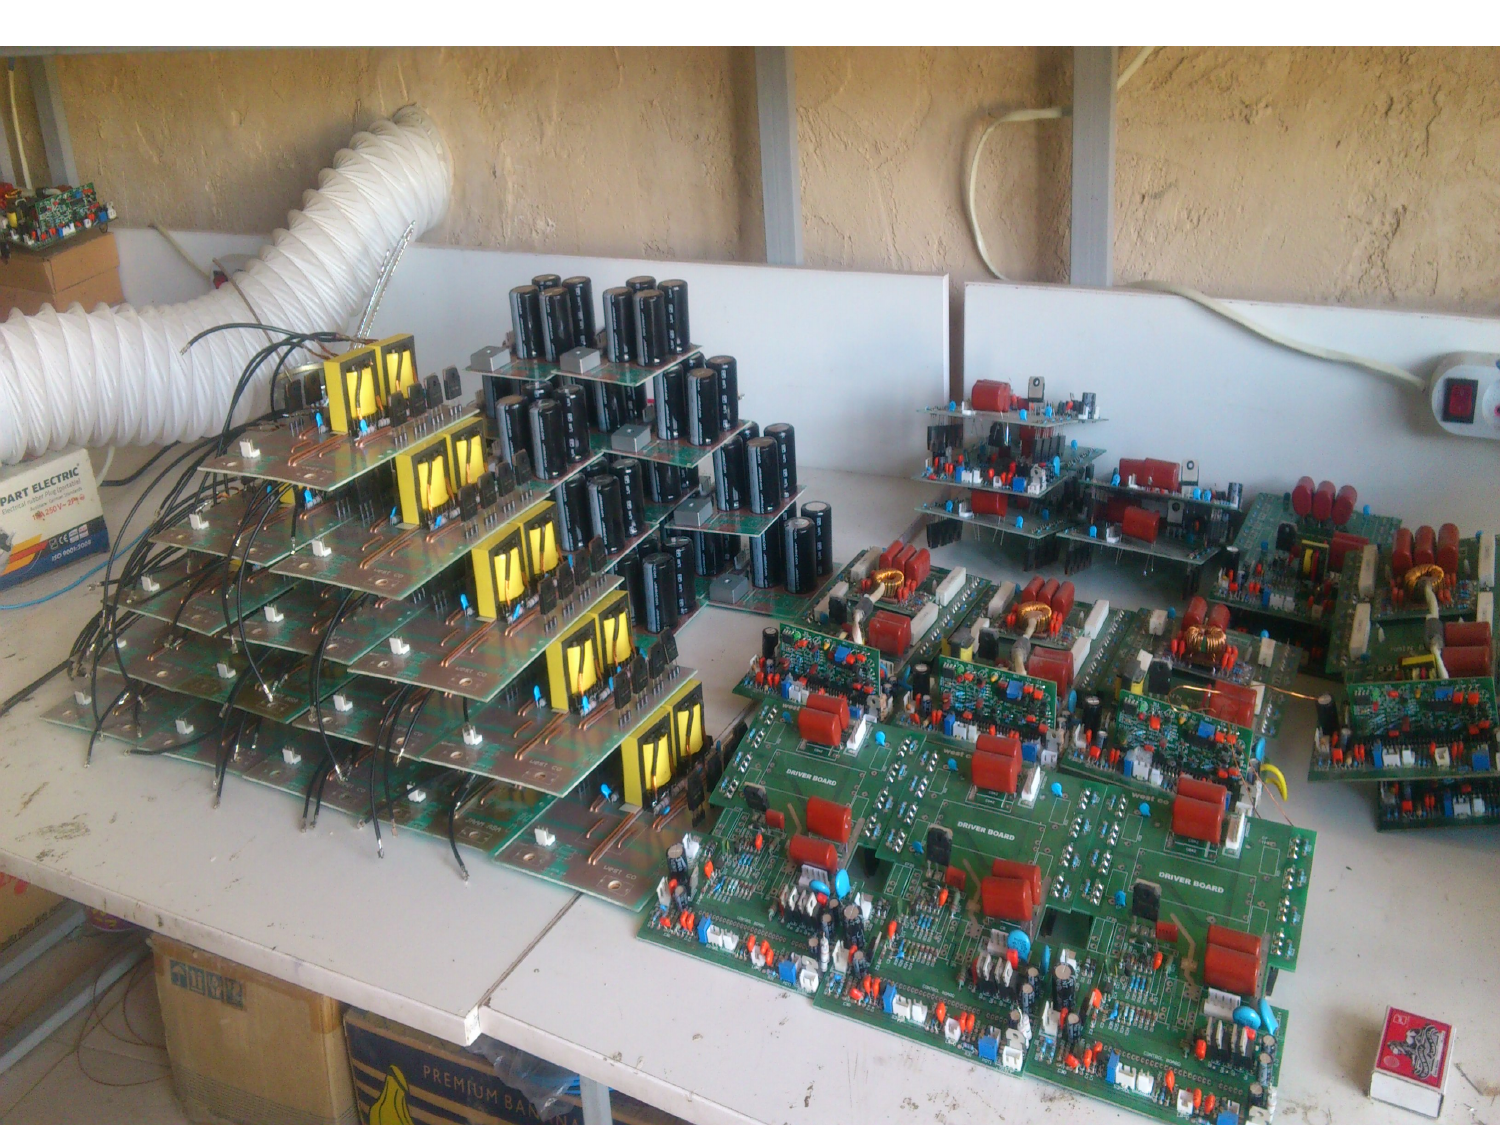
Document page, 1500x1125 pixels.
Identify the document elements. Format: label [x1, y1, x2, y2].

list [0, 46, 1500, 1125]
